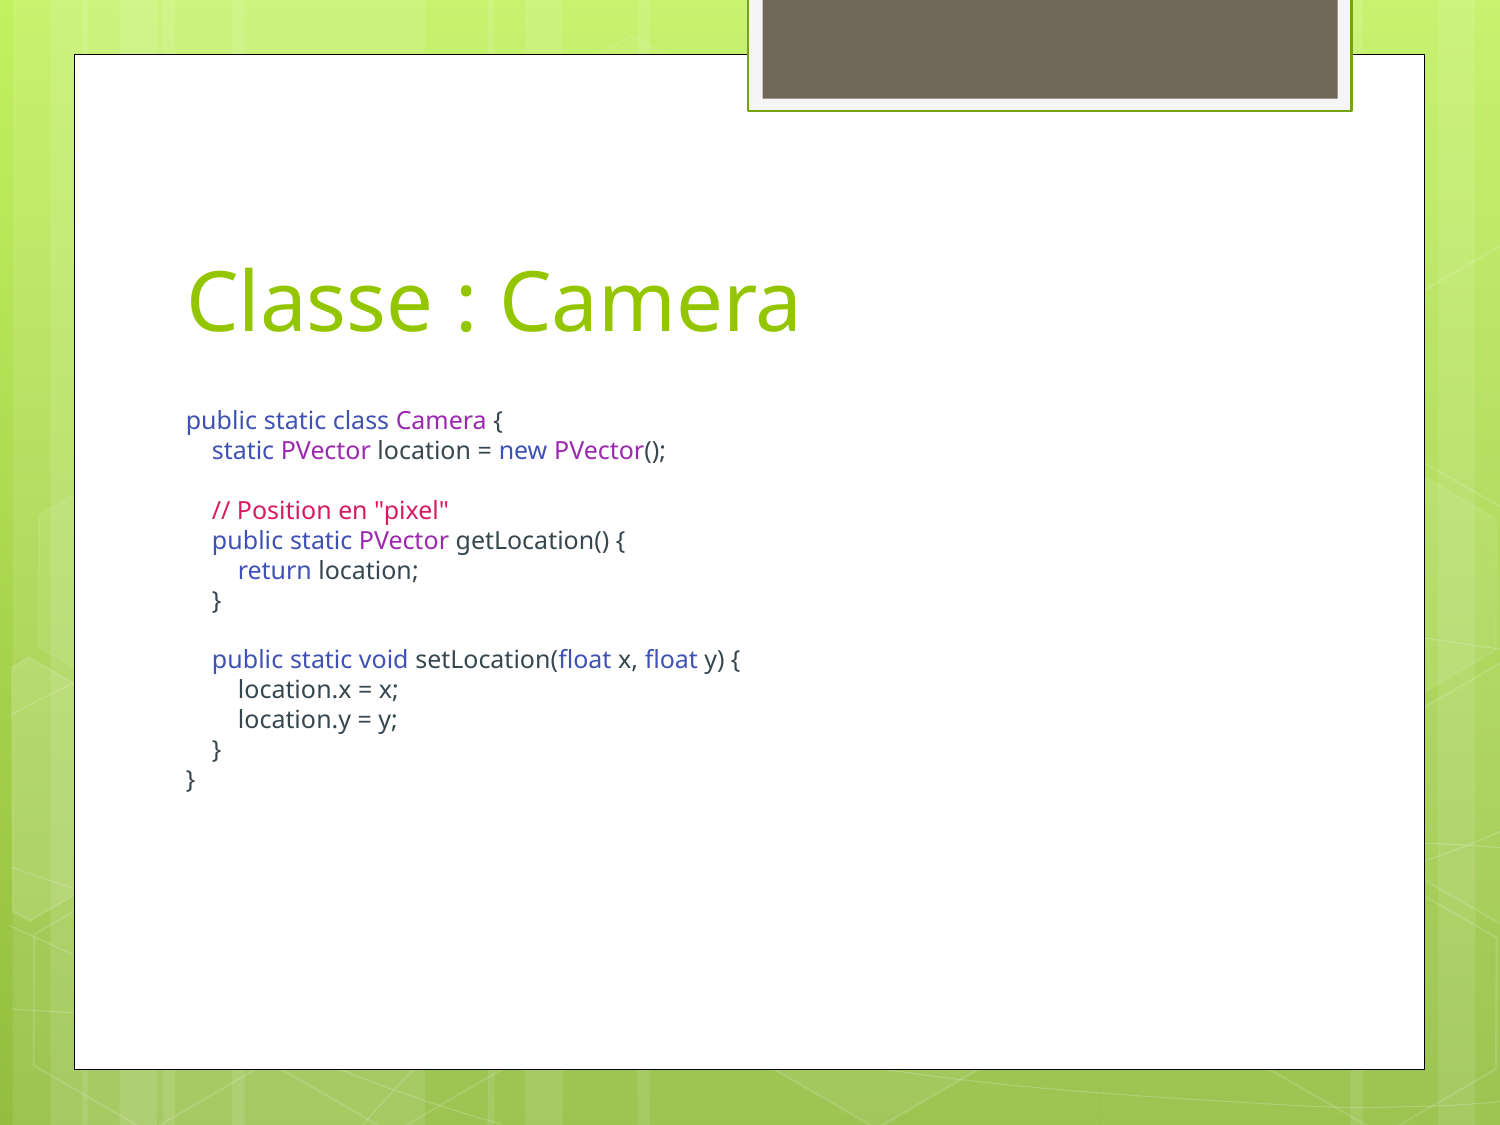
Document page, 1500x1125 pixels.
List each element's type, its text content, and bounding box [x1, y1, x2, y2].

title Classe : Camera [171, 168, 1324, 357]
text_box public static class Camera { static PVector location = new PVector(); // Position en "pixel" public static PVector getLocation() { return location; } public static void setLocation(float x, float y) { location.x = x; location.y = y; } } [171, 397, 922, 802]
